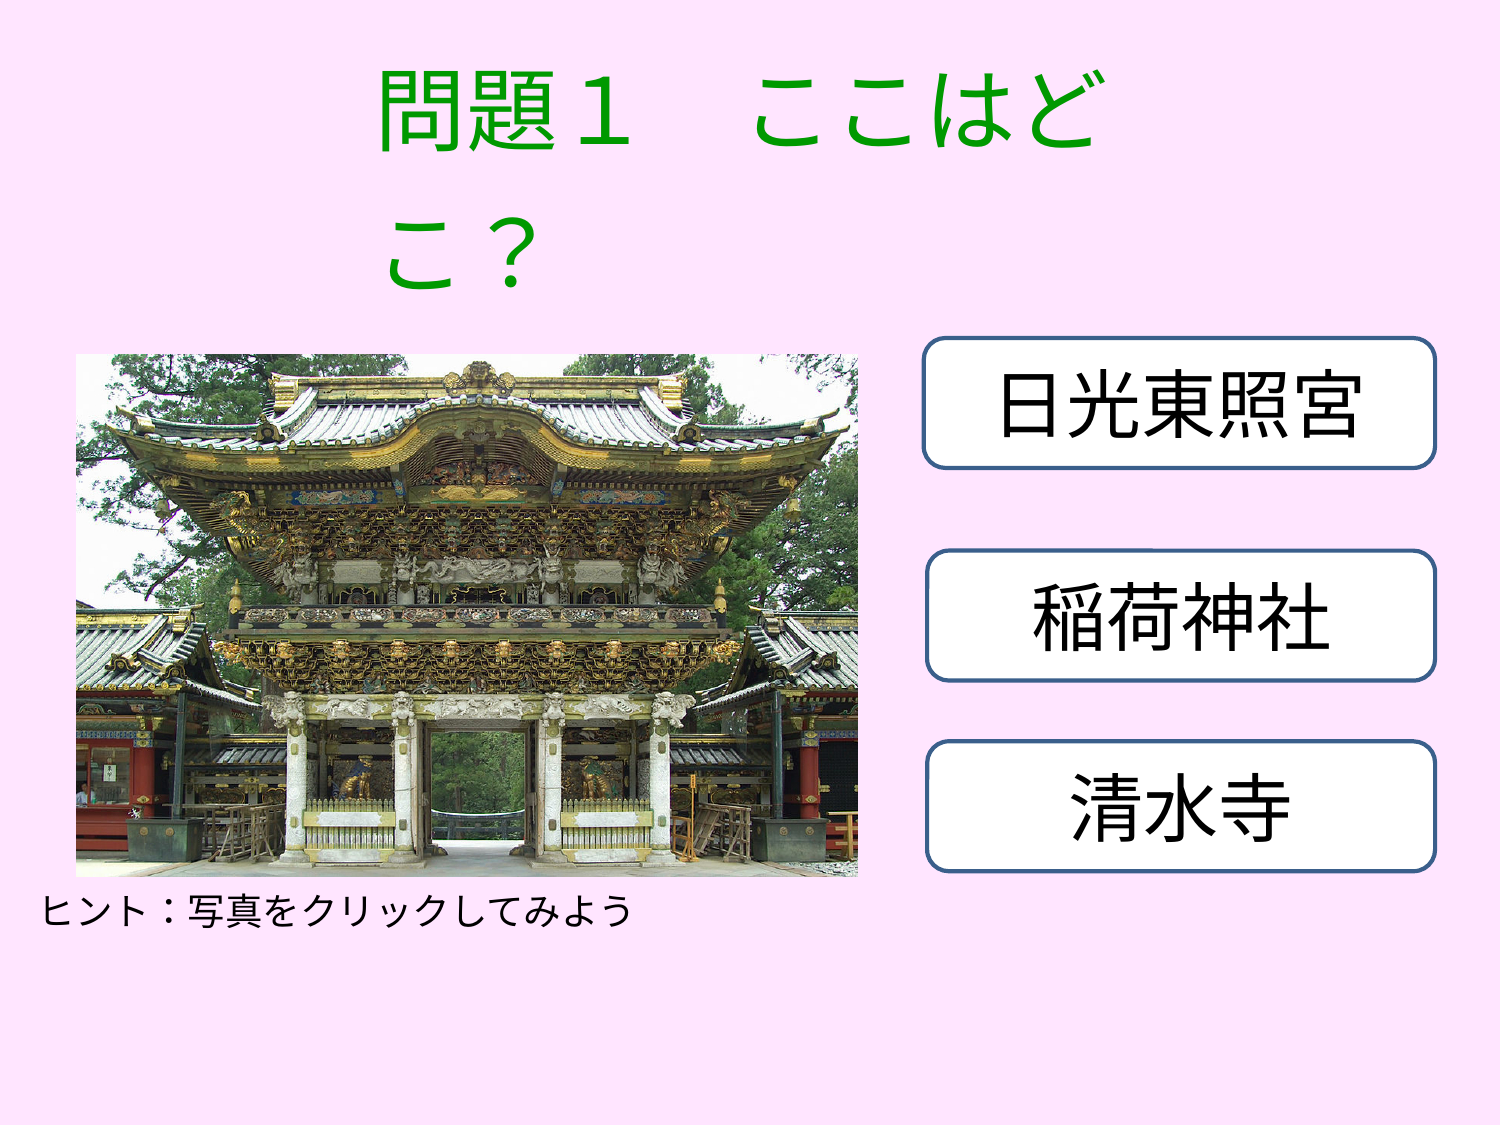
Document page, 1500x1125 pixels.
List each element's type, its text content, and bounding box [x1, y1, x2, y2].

text_box 日光東照宮 [921, 335, 1438, 471]
picture [76, 354, 859, 878]
text_box 問題１ ここはどこ？ [360, 13, 1191, 314]
text_box 清水寺 [925, 739, 1438, 874]
text_box ヒント：写真をクリックしてみよう [22, 880, 652, 941]
text_box 稲荷神社 [925, 548, 1438, 683]
